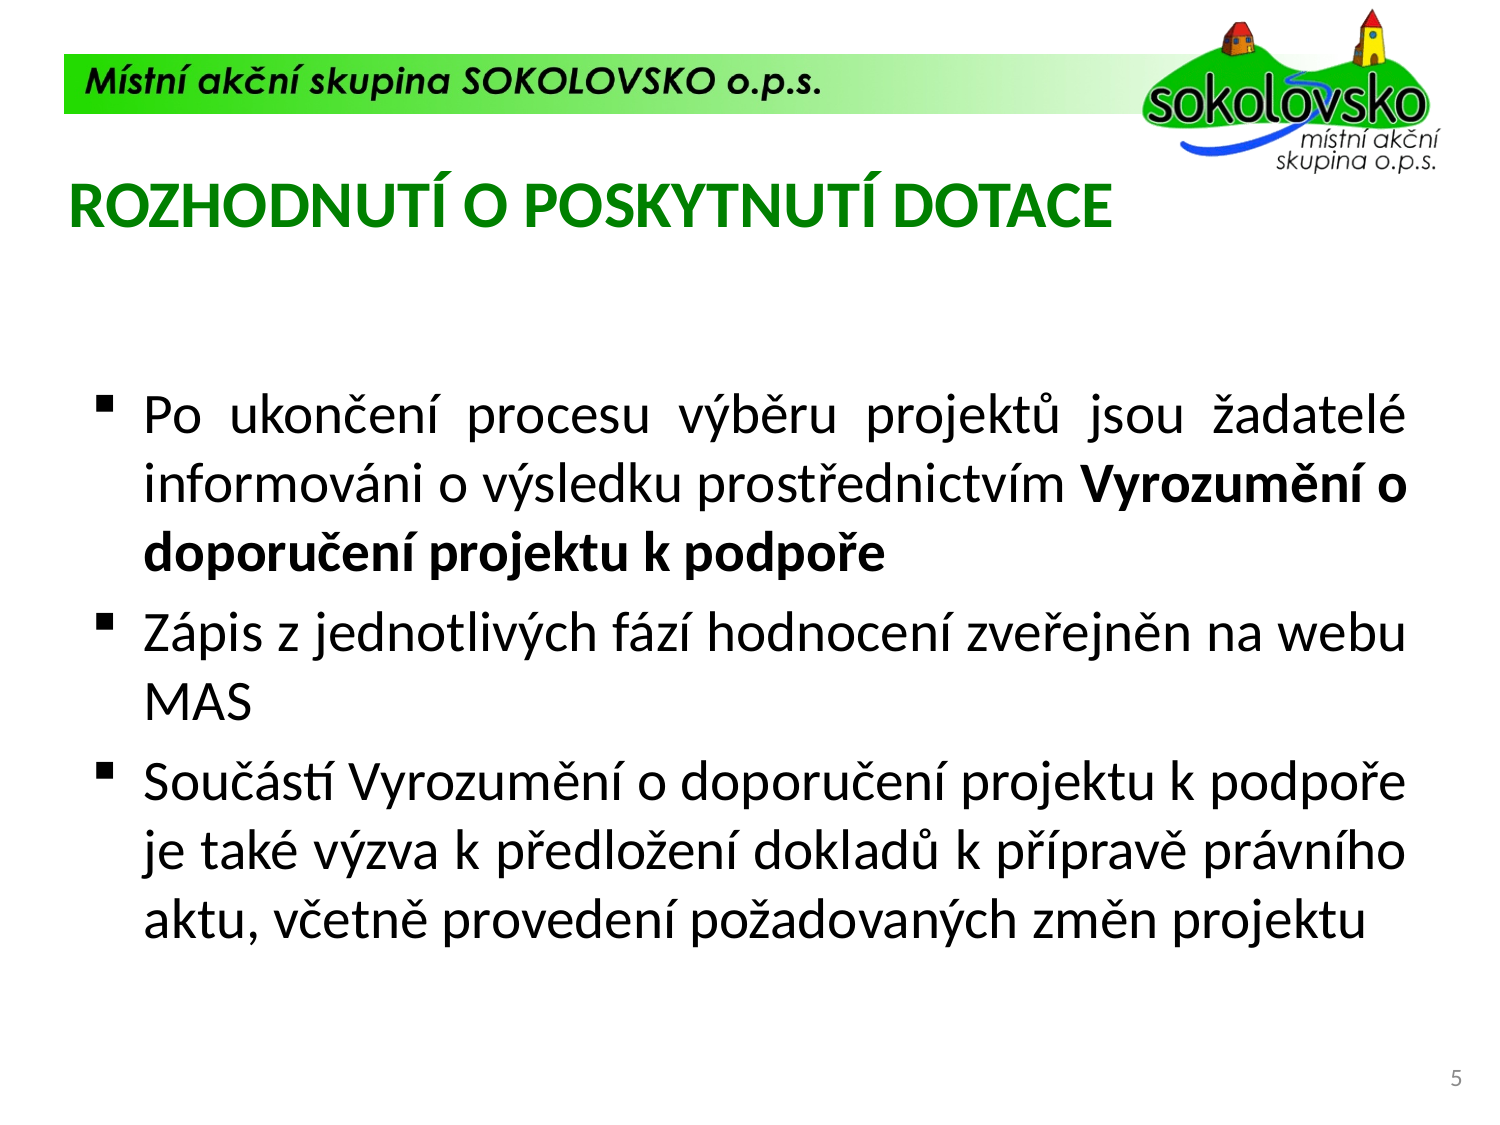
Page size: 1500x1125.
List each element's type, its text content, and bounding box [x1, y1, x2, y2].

title ROZHODNUTÍ O POSKYTNUTÍ DOTACE [53, 137, 1404, 266]
picture [64, 0, 1455, 197]
list Po ukončení procesu výběru projektů jsou žadatelé informováni o výsledku prostřednictvím Vyrozumění o doporučení projektu k podpoře Zápis z jednotlivých fází hodnocení zveřejněn na webu MAS Součástí Vyrozumění o doporučení projektu k podpoře je také výzva k předložení dokladů k přípravě právního aktu, včetně provedení požadovaných změn projektu [76, 288, 1424, 1024]
slide_number 5 [1128, 1046, 1478, 1107]
